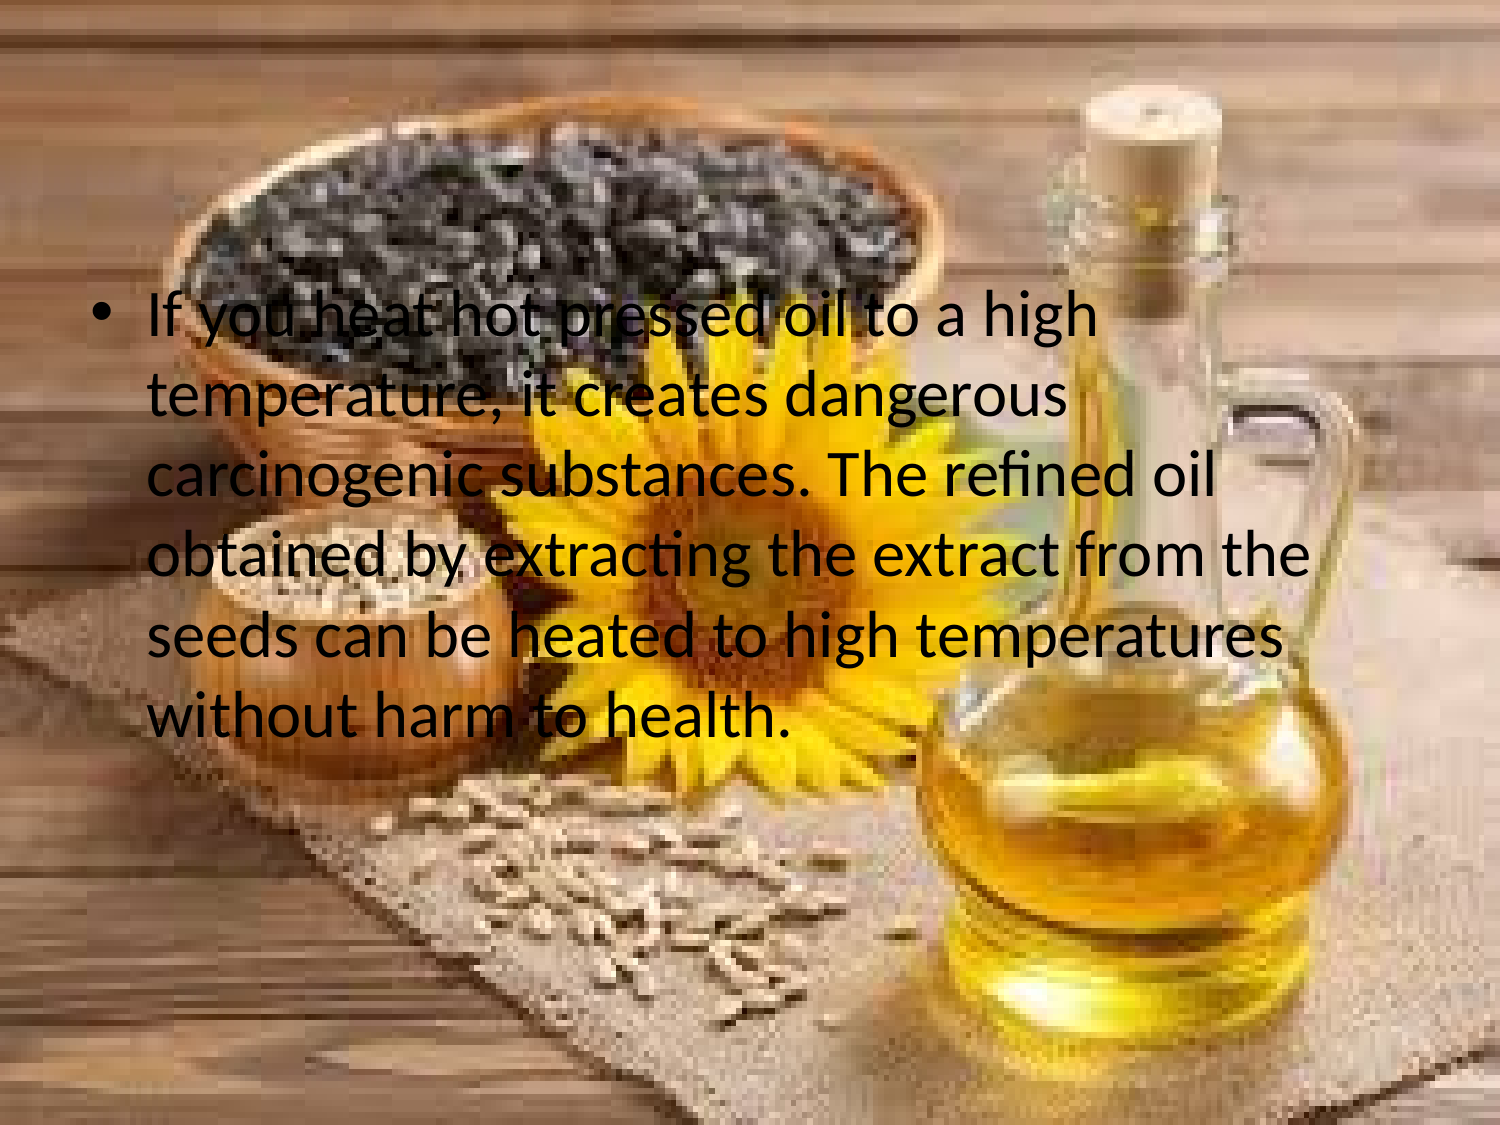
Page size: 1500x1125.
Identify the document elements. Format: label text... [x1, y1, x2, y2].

list If you heat hot pressed oil to a high temperature, it creates dangerous carcinogenic substances. The refined oil obtained by extracting the extract from the seeds can be heated to high temperatures without harm to health. [75, 262, 1425, 1005]
picture [0, 0, 1500, 1125]
